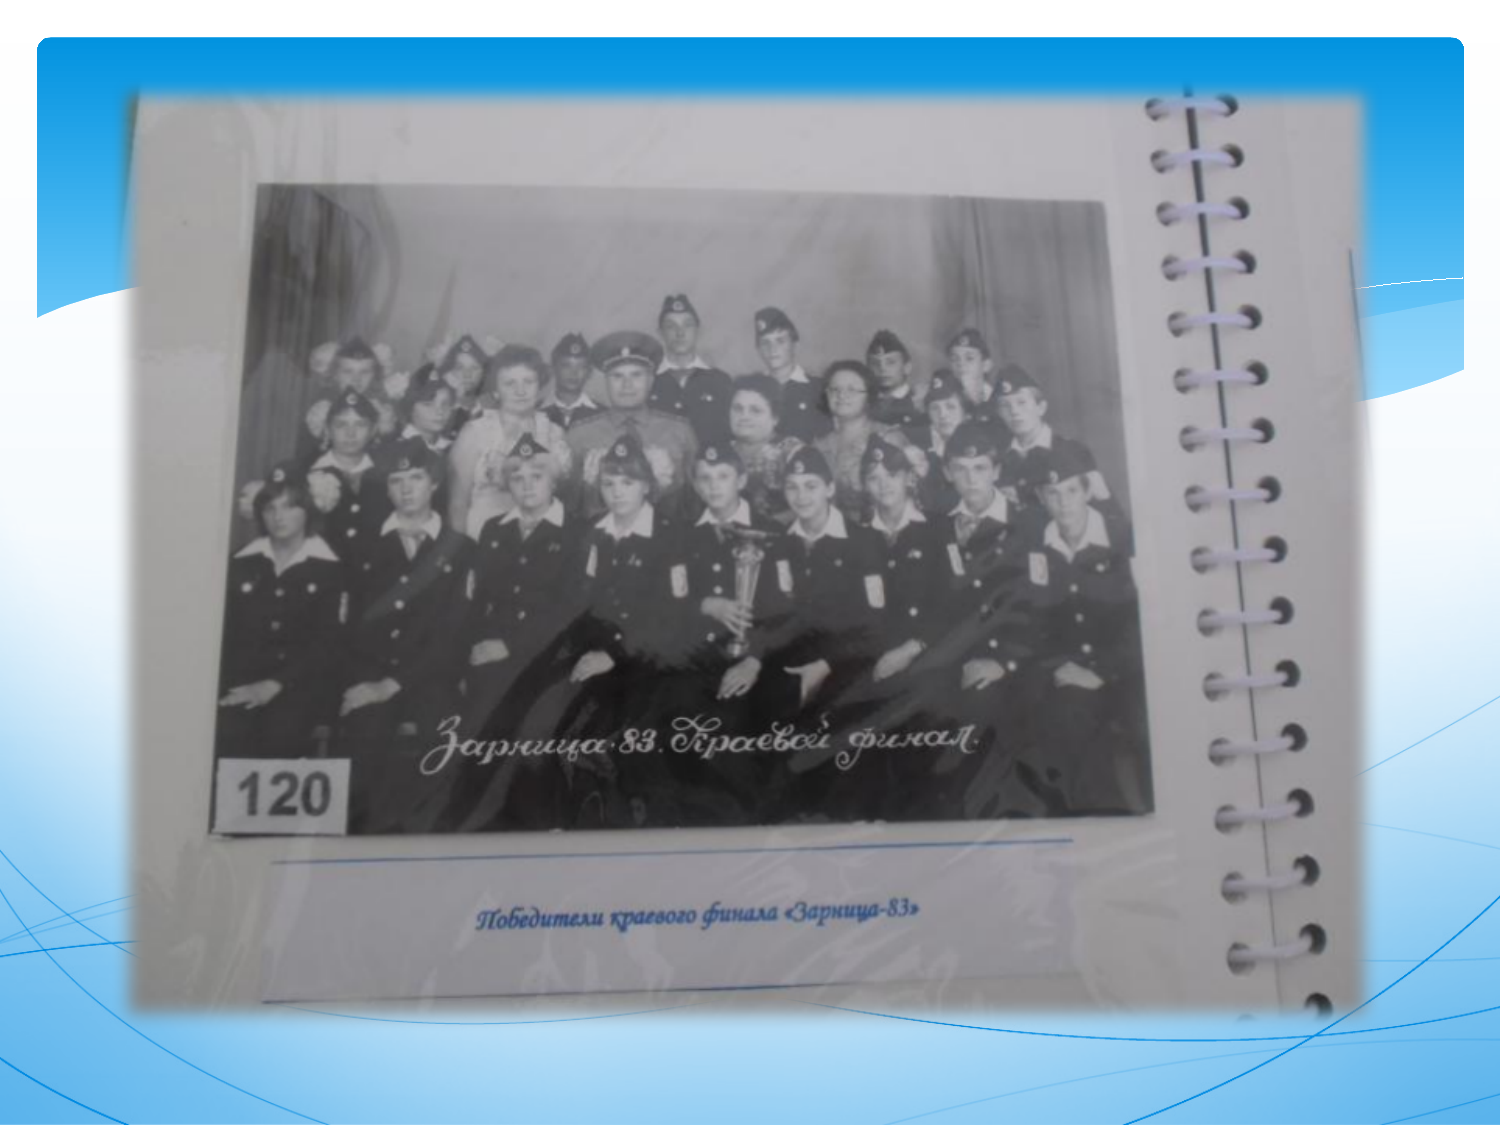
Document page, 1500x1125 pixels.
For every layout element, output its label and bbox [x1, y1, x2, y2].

picture [111, 81, 1383, 1031]
